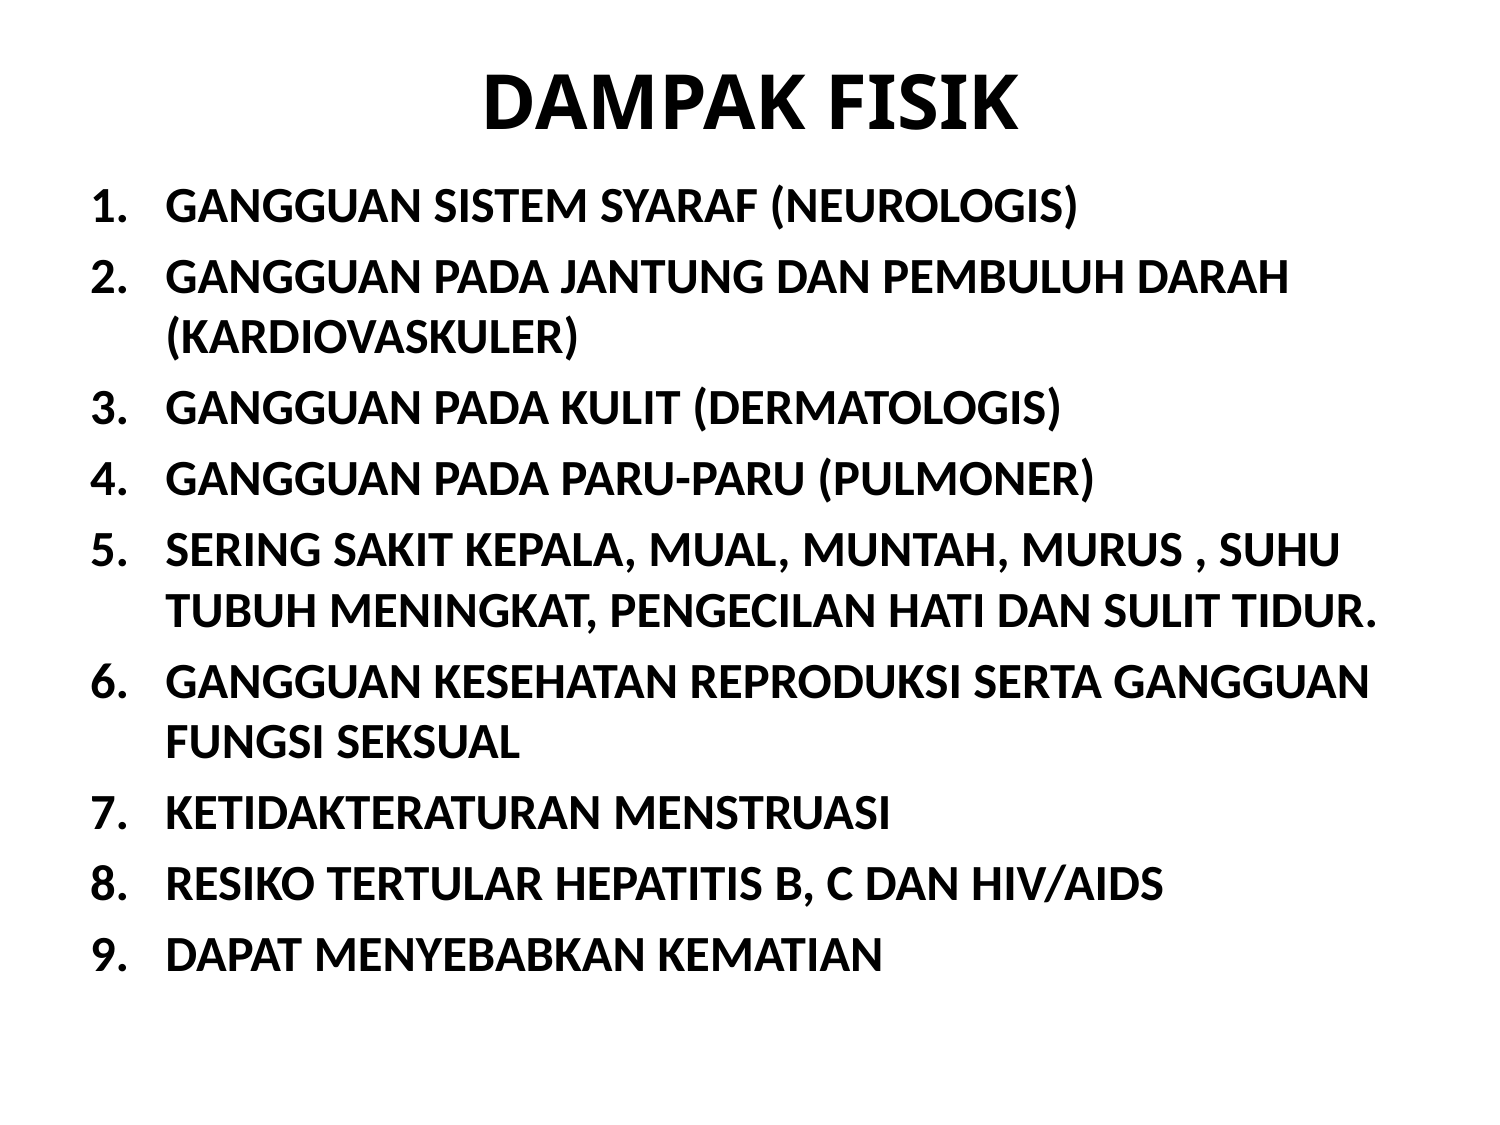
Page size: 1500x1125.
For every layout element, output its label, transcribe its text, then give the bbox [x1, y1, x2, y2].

title DAMPAK FISIK [74, 44, 1426, 153]
list GANGGUAN SISTEM SYARAF (NEUROLOGIS) GANGGUAN PADA JANTUNG DAN PEMBULUH DARAH (KARDIOVASKULER) GANGGUAN PADA KULIT (DERMATOLOGIS) GANGGUAN PADA PARU-PARU (PULMONER) SERING SAKIT KEPALA, MUAL, MUNTAH, MURUS , SUHU TUBUH MENINGKAT, PENGECILAN HATI DAN SULIT TIDUR. GANGGUAN KESEHATAN REPRODUKSI SERTA GANGGUAN FUNGSI SEKSUAL KETIDAKTERATURAN MENSTRUASI RESIKO TERTULAR HEPATITIS B, C DAN HIV/AIDS DAPAT MENYEBABKAN KEMATIAN [74, 163, 1426, 1006]
